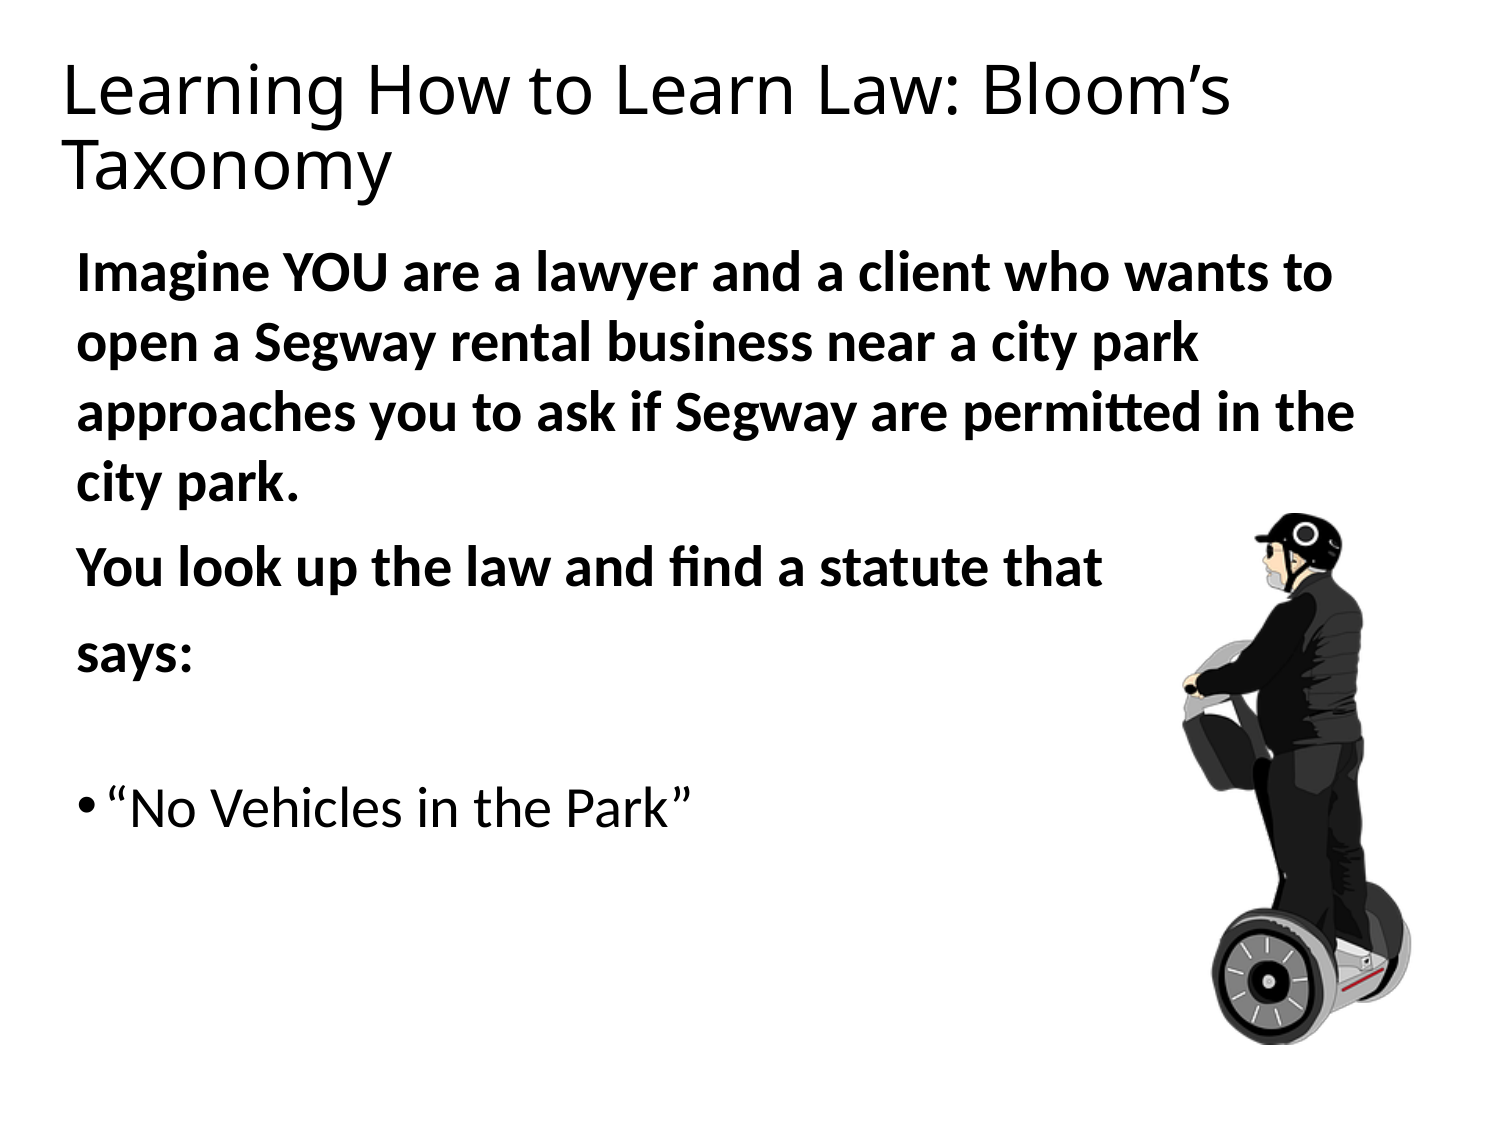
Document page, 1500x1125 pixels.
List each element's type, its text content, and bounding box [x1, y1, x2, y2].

title Learning How to Learn Law: Bloom’s Taxonomy [45, 20, 1500, 239]
picture [1164, 513, 1430, 1046]
list Imagine YOU are a lawyer and a client who wants to open a Segway rental business near a city park approaches you to ask if Segway are permitted in the city park. You look up the law and find a statute that says: “No Vehicles in the Park” [61, 225, 1466, 473]
